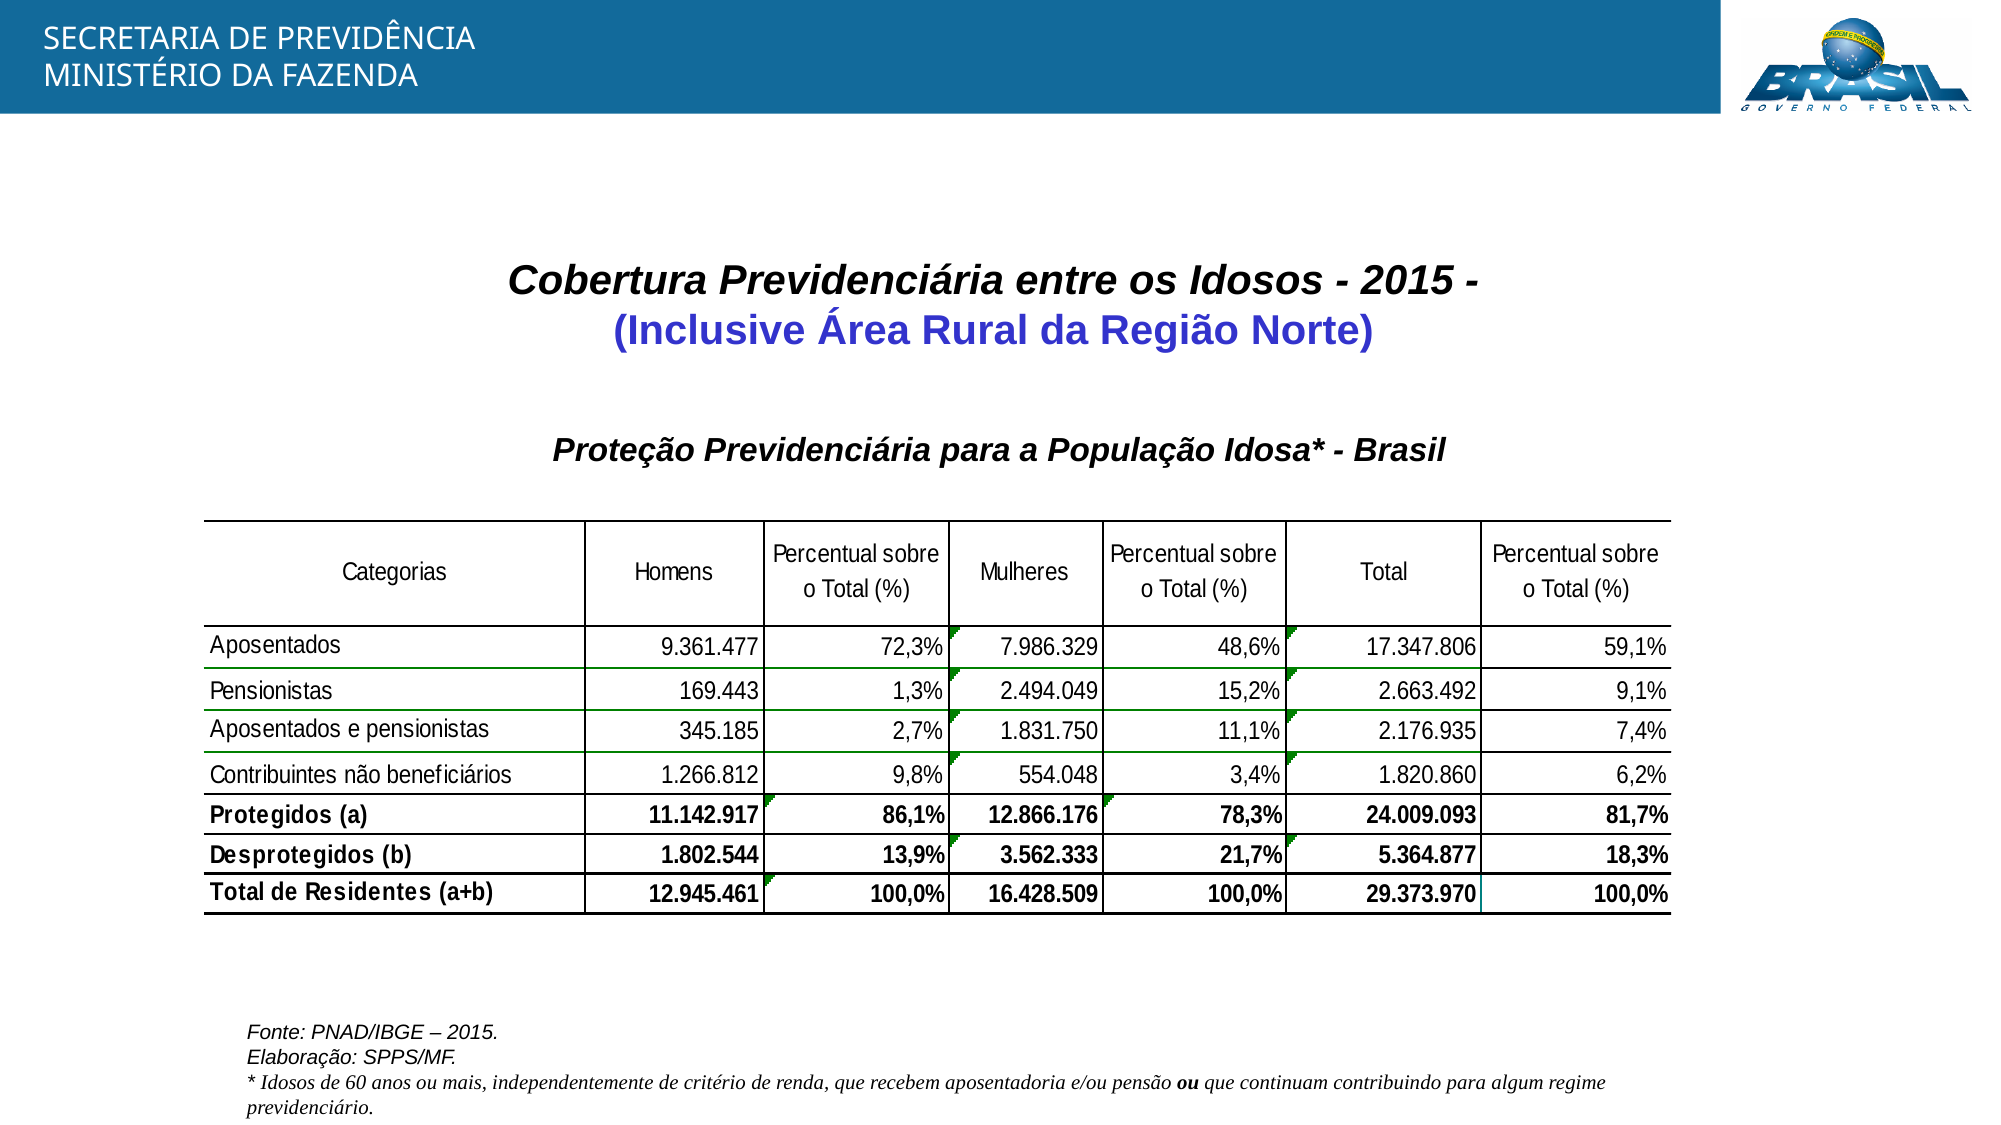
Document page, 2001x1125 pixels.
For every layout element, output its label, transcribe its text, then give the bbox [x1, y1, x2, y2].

text_box Fonte: PNAD/IBGE – 2015. Elaboração: SPPS/MF. * Idosos de 60 anos ou mais, independentemente de critério de renda, que recebem aposentadoria e/ou pensão ou que continuam contribuindo para algum regime previdenciário. [232, 1011, 1733, 1125]
text_box Cobertura Previdenciária entre os Idosos - 2015 - (Inclusive Área Rural da Região Norte) [343, 234, 1644, 372]
text_box Proteção Previdenciária para a População Idosa* - Brasil [427, 420, 1573, 476]
picture [203, 519, 1674, 918]
picture [1741, 18, 1972, 111]
